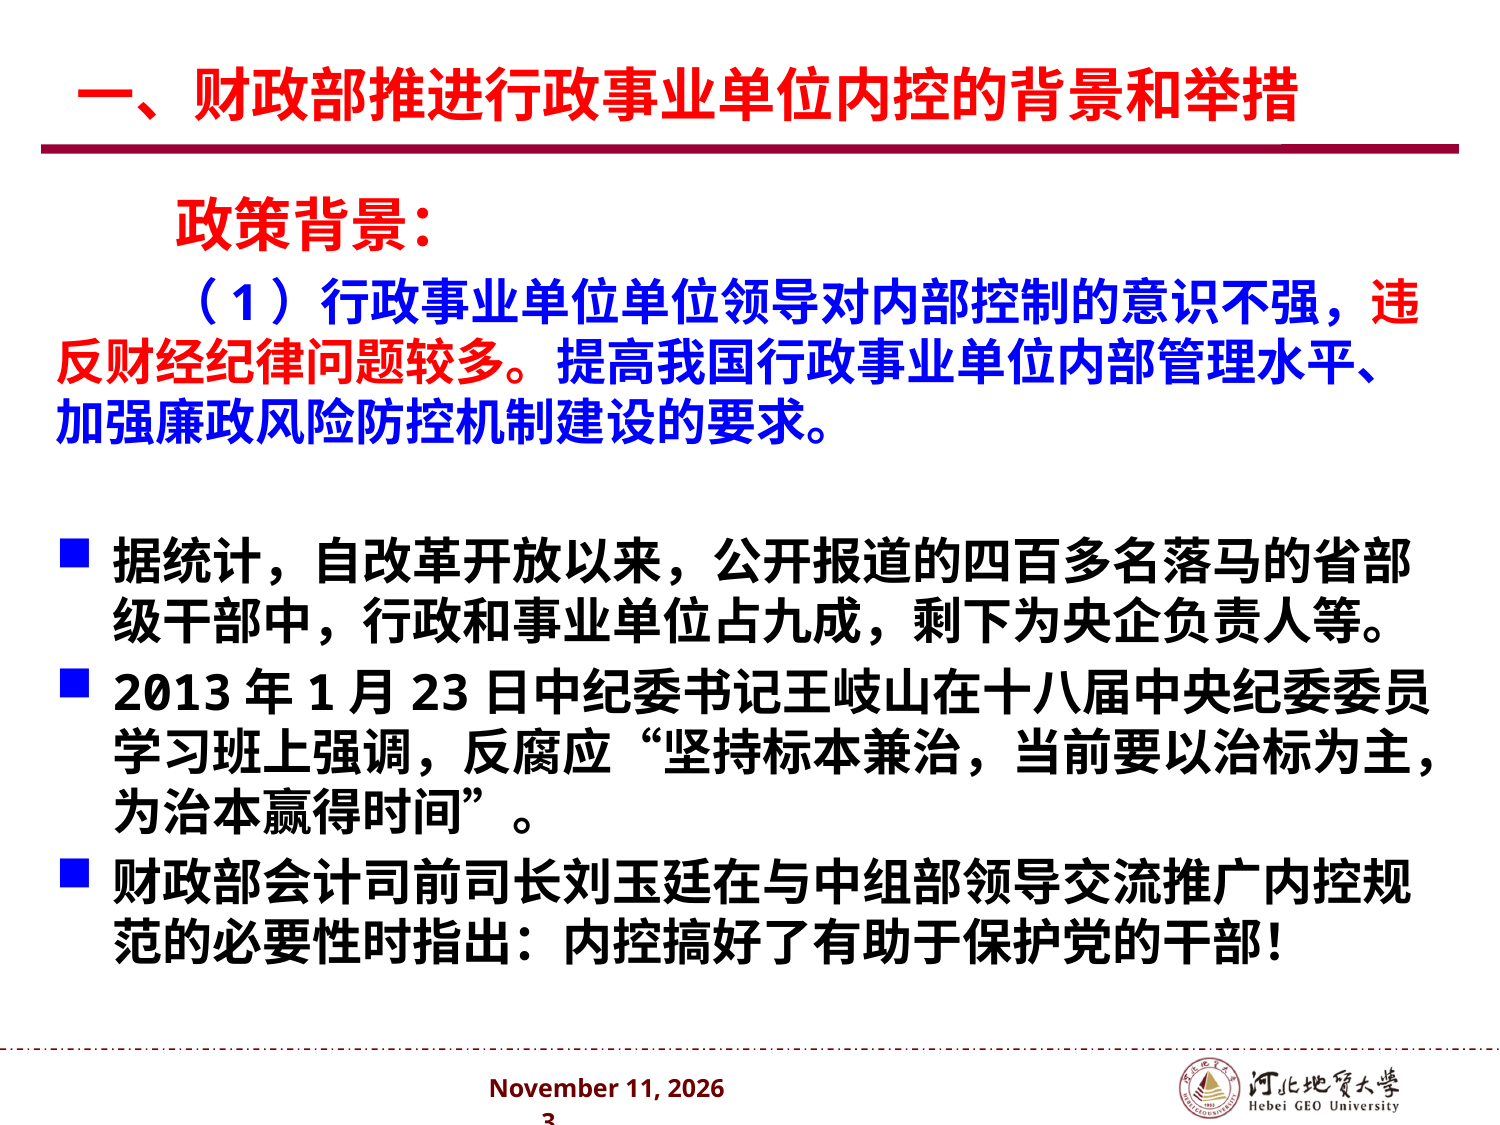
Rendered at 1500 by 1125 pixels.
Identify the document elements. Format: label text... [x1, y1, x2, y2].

picture [1159, 1049, 1420, 1125]
list 政策背景： （1）行政事业单位单位领导对内部控制的意识不强，违反财经纪律问题较多。提高我国行政事业单位内部管理水平、加强廉政风险防控机制建设的要求。 据统计，自改革开放以来，公开报道的四百多名落马的省部级干部中，行政和事业单位占九成，剩下为央企负责人等。 2013年1月23日中纪委书记王岐山在十八届中央纪委委员学习班上强调，反腐应“坚持标本兼治，当前要以治标为主，为治本赢得时间”。 财政部会计司前司长刘玉廷在与中组部领导交流推广内控规范的必要性时指出：内控搞好了有助于保护党的干部！ [40, 172, 1460, 1036]
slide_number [473, 1064, 990, 1109]
text_box 一、财政部推进行政事业单位内控的背景和举措 [62, 39, 1480, 147]
